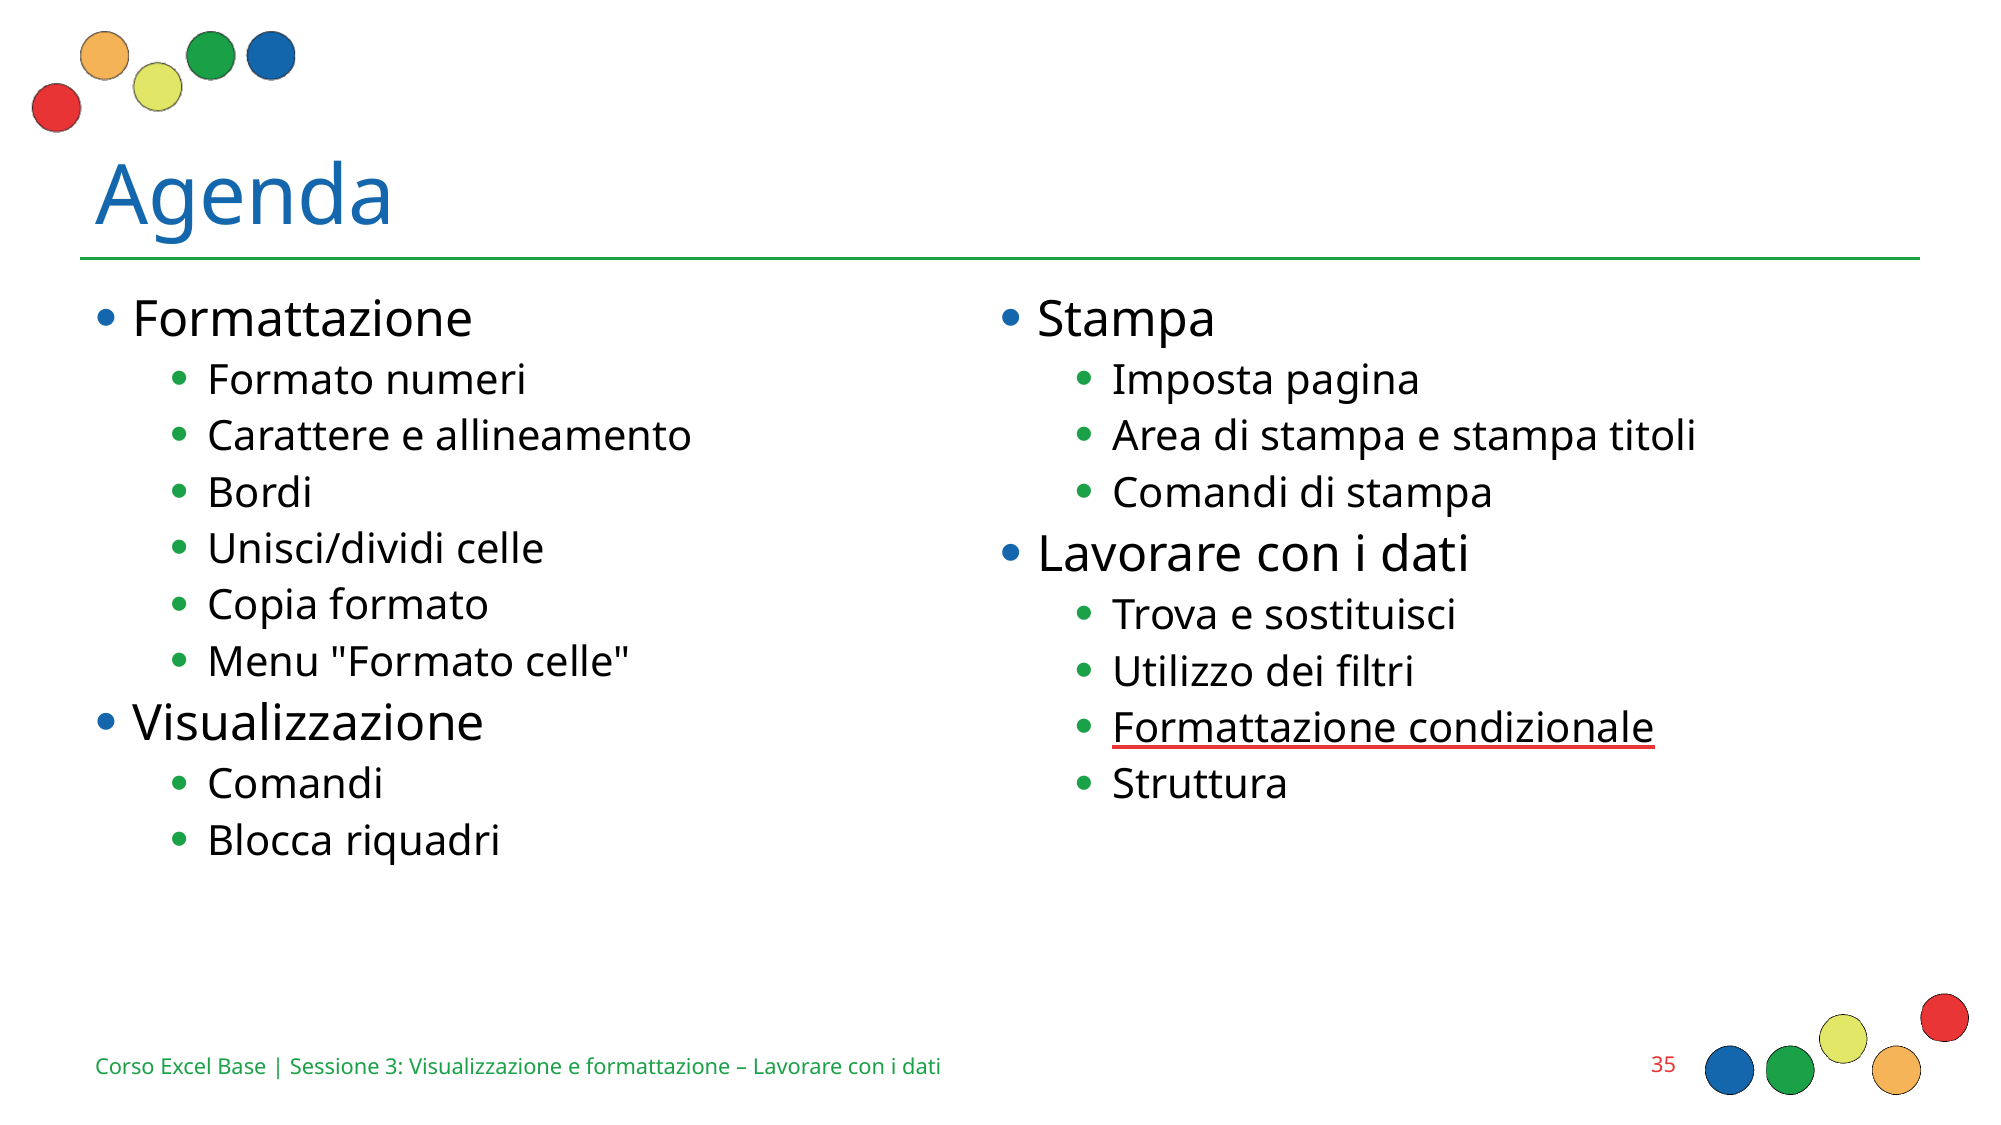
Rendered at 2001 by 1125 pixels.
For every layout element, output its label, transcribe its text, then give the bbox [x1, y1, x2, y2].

footer Corso Excel Base | Sessione 3: Visualizzazione e formattazione – Lavorare con i dati [80, 1035, 1571, 1096]
picture [29, 30, 295, 135]
title Agenda [80, 123, 1920, 259]
list Formattazione Formato numeri Carattere e allineamento Bordi Unisci/dividi celle Copia formato Menu "Formato celle" Visualizzazione Comandi Blocca riquadri Stampa Imposta pagina Area di stampa e stampa titoli Comandi di stampa Lavorare con i dati Trova e sostituisci Utilizzo dei filtri Formattazione condizionale Struttura [80, 278, 1920, 1011]
picture [1704, 990, 1971, 1096]
slide_number 35 [1583, 1035, 1692, 1096]
